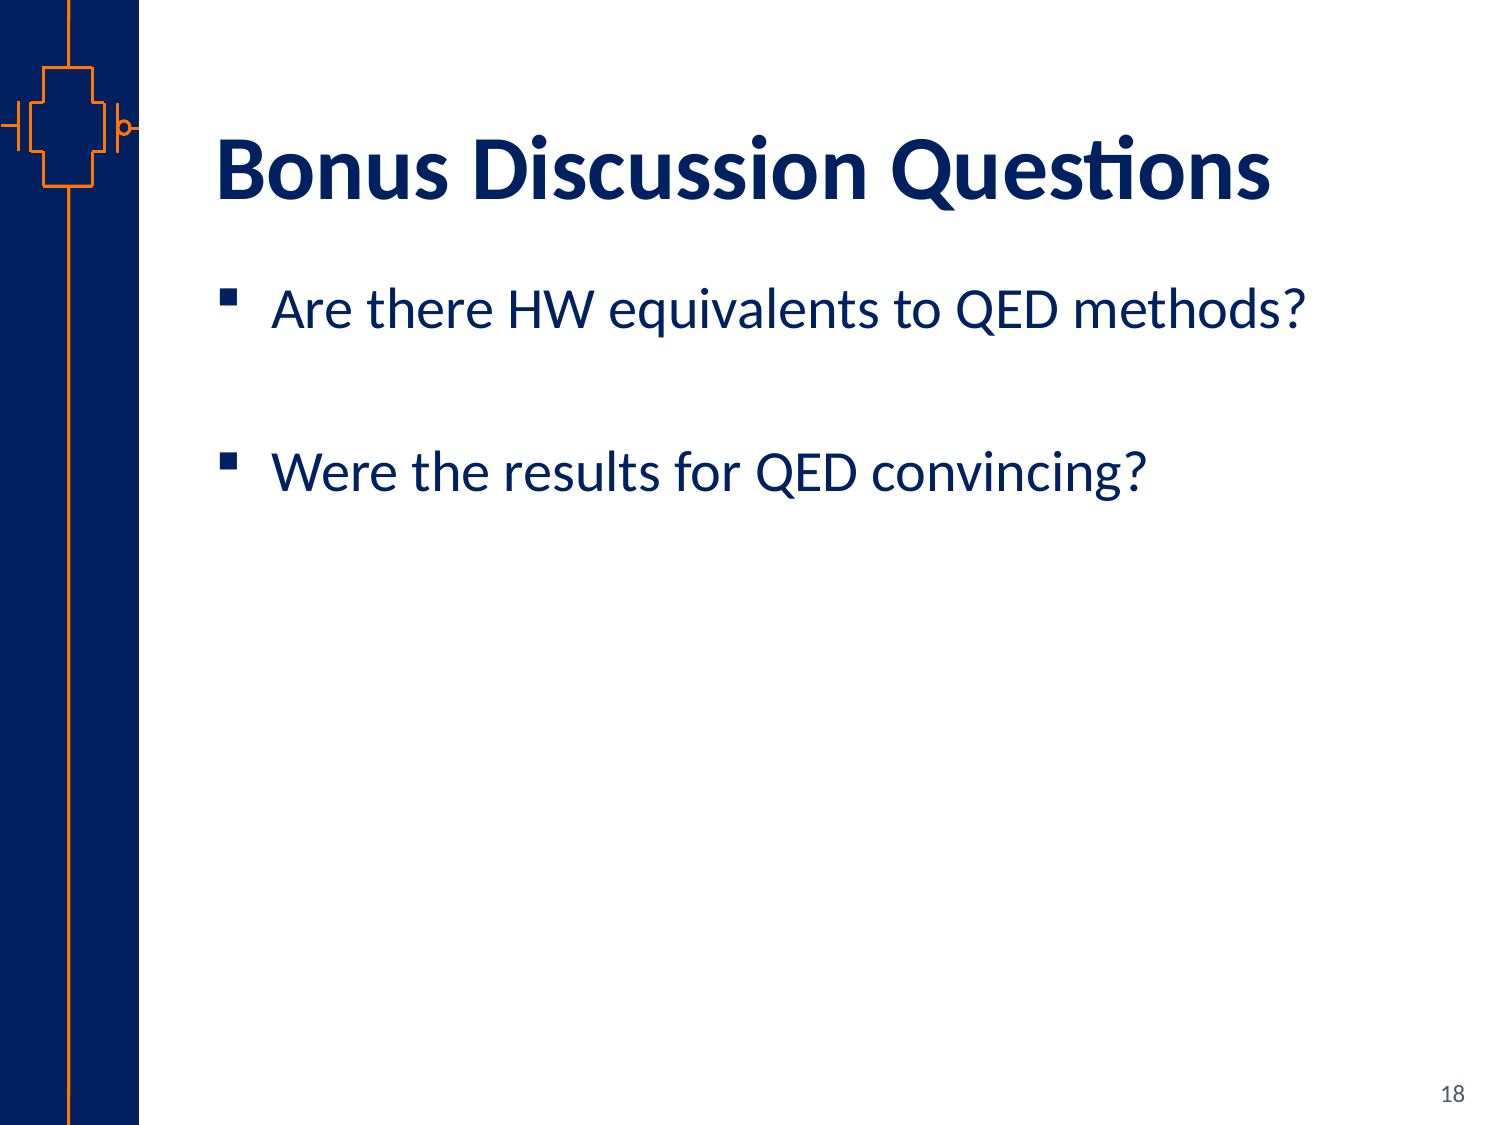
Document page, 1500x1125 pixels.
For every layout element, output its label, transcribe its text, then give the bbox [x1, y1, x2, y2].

list Are there HW equivalents to QED methods? Were the results for QED convincing? [200, 262, 1425, 988]
title Bonus Discussion Questions [200, 37, 1388, 225]
slide_number 18 [1425, 1062, 1488, 1123]
